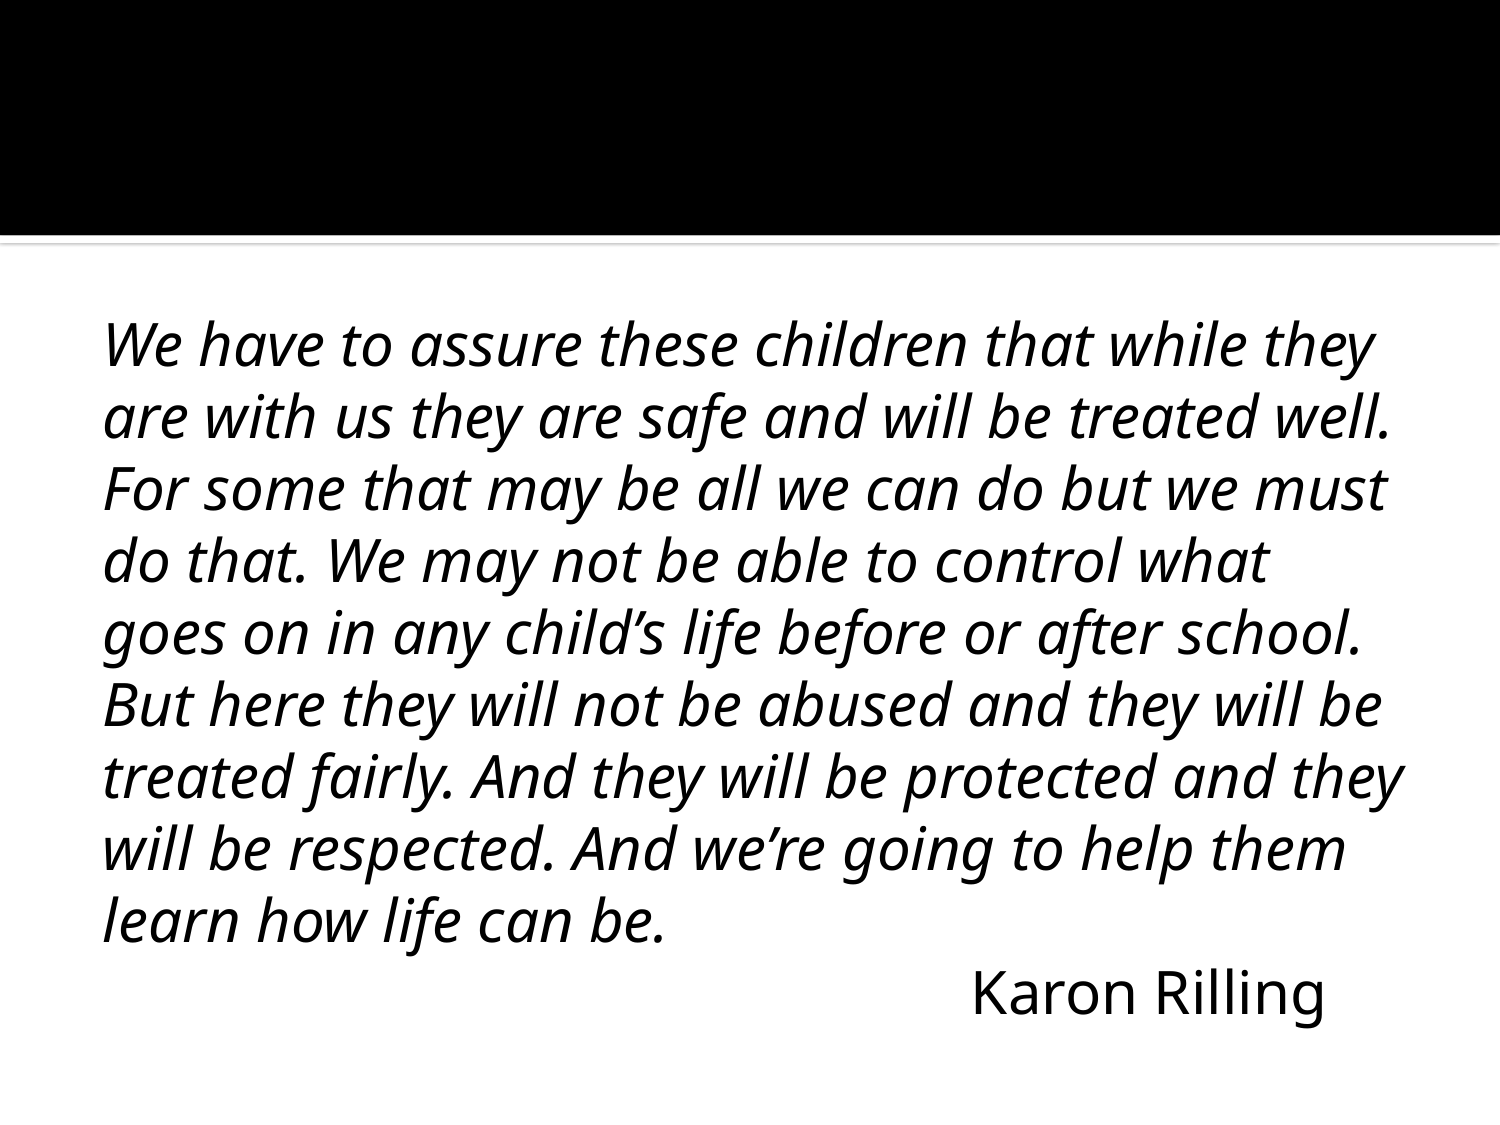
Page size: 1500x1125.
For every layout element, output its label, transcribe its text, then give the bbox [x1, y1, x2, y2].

list We have to assure these children that while they are with us they are safe and will be treated well. For some that may be all we can do but we must do that. We may not be able to control what goes on in any child’s life before or after school. But here they will not be abused and they will be treated fairly. And they will be protected and they will be respected. And we’re going to help them learn how life can be. Karon Rilling [75, 291, 1425, 1050]
